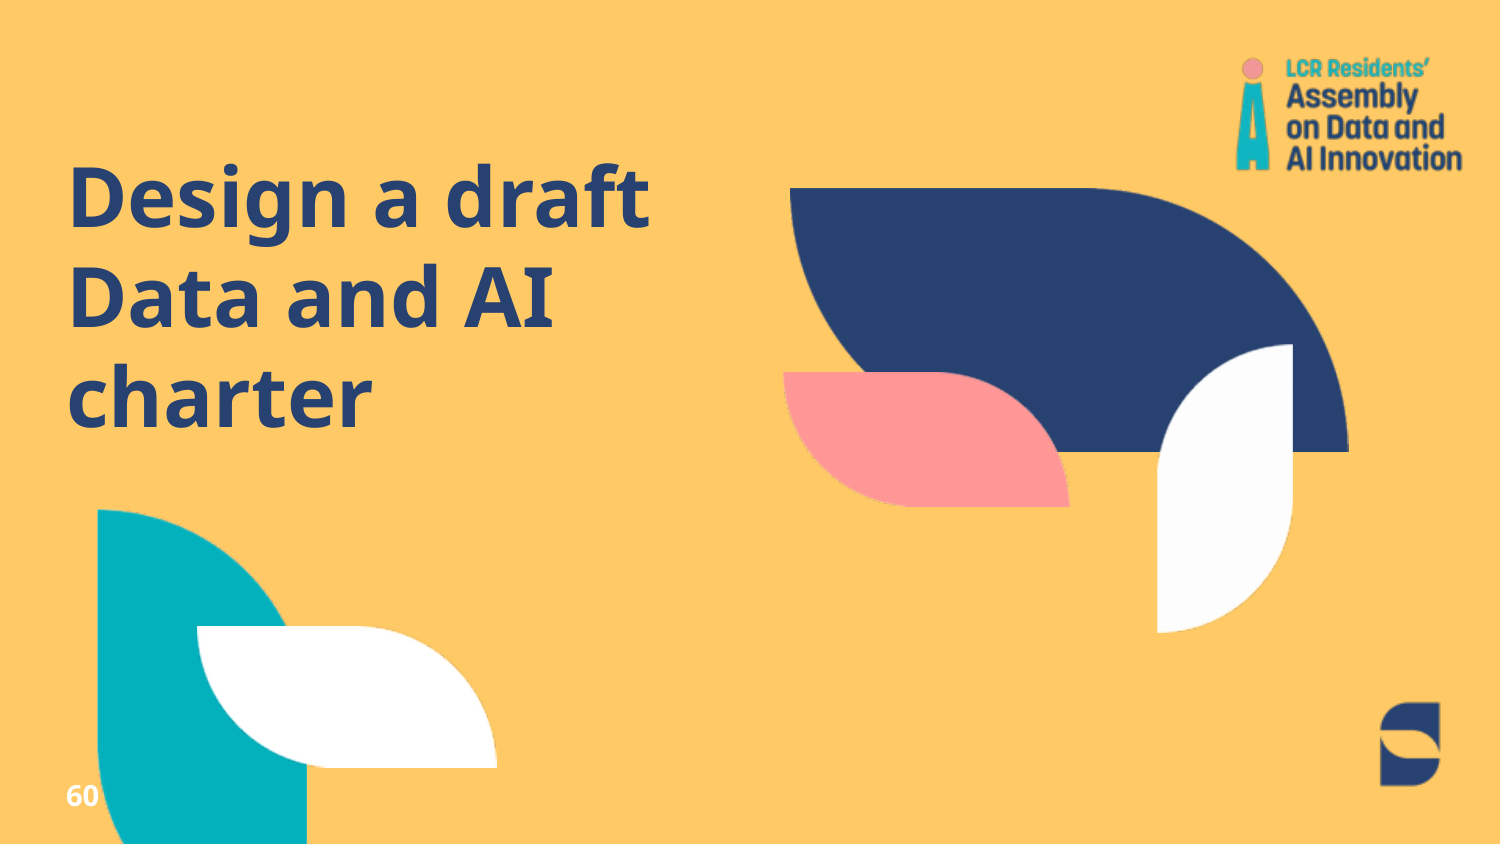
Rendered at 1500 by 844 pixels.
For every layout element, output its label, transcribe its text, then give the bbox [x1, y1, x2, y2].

picture [0, 510, 497, 844]
picture [1233, 55, 1466, 173]
picture [1363, 685, 1458, 804]
picture [782, 188, 1370, 632]
title Design a draft Data and AI charter [51, 122, 1018, 459]
